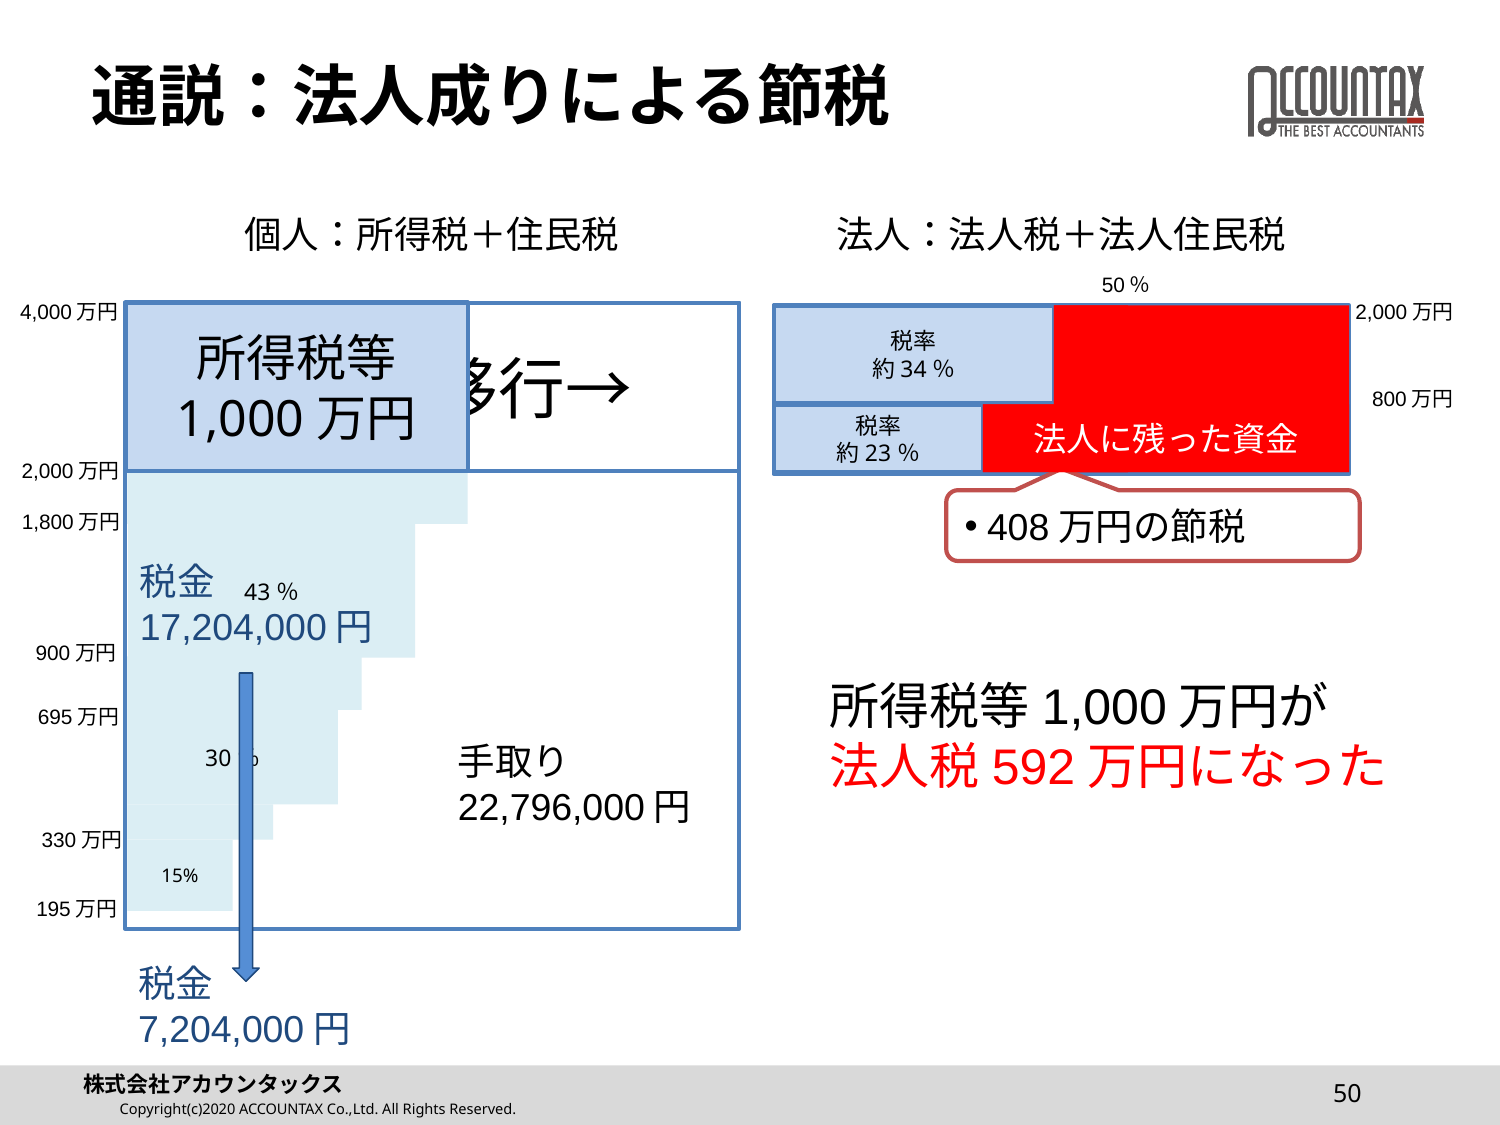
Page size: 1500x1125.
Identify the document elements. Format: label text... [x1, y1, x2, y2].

text_box 法人：法人税＋法人住民税 [821, 203, 1302, 264]
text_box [982, 305, 1350, 473]
title 通説：法人成りによる節税 [76, 31, 1353, 157]
text_box 個人：所得税＋住民税 [229, 203, 635, 264]
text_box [773, 291, 1467, 475]
text_box 50％ [1087, 264, 1166, 289]
slide_number 50 [1269, 1070, 1425, 1118]
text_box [0, 291, 740, 929]
picture [1353, 66, 1424, 137]
text_box 所得税等1,000万円が 法人税592万円になった [815, 667, 1425, 802]
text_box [125, 672, 363, 1059]
text_box 408万円の節税 [944, 484, 1362, 564]
